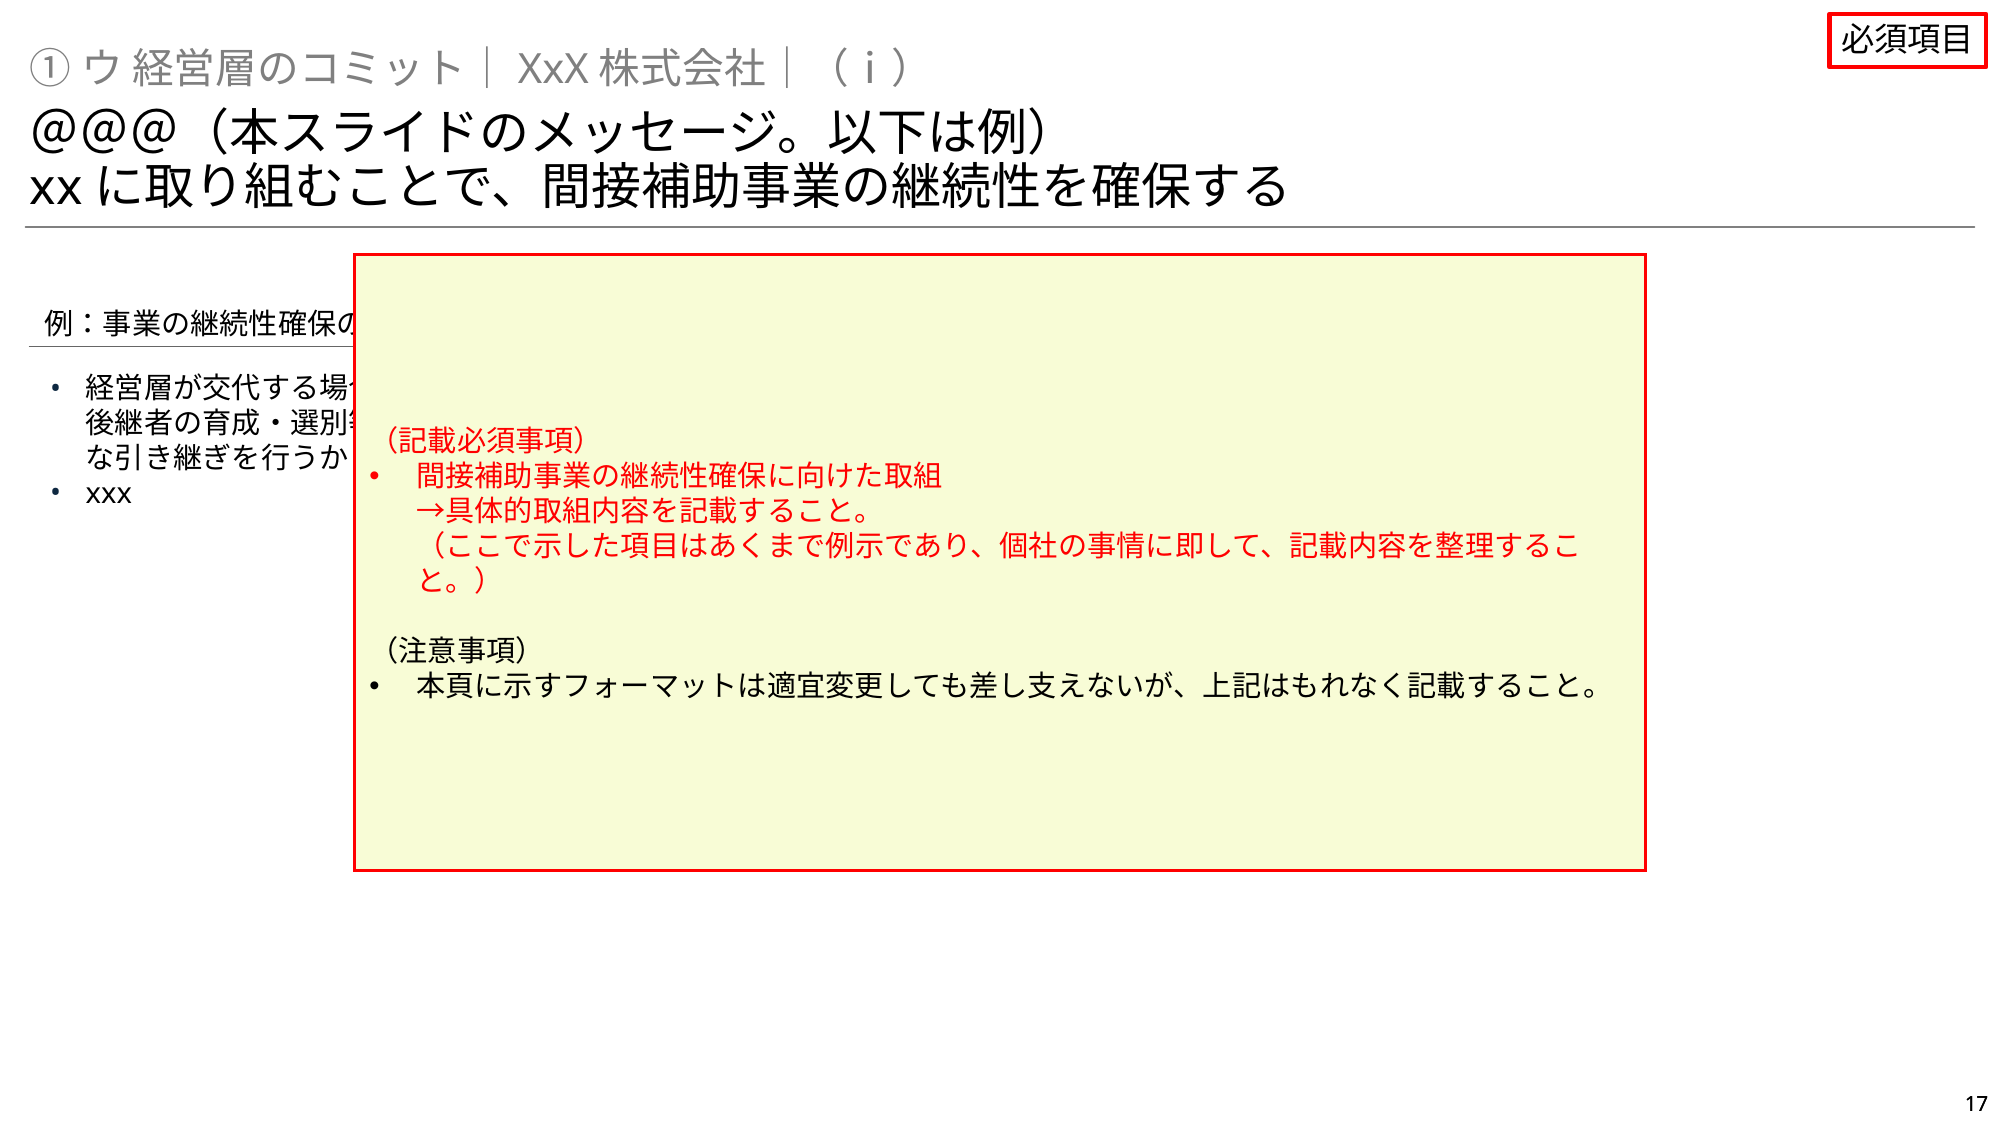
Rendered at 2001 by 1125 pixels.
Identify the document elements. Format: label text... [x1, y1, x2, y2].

text_box 経営層が交代する場合にも事業が継続して実施されるよう、後継者の育成・選別等の際に当該事業を関連づける等、着実な引き継ぎを行うか xxx [32, 369, 353, 524]
text_box 必須項目 [1829, 13, 1986, 68]
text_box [28, 298, 881, 348]
text_box ＠＠＠（本スライドのメッセージ。以下は例） xxに取り組むことで、間接補助事業の継続性を確保する [29, 107, 1875, 216]
text_box （記載必須事項） 間接補助事業の継続性確保に向けた取組 →具体的取組内容を記載すること。 （ここで示した項目はあくまで例示であり、個社の事情に即して、記載内容を整理すること。） （注意事項） 本頁に示すフォーマットは適宜変更しても差し支えないが、上記はもれなく記載すること。 [353, 253, 1647, 872]
text_box ①ウ 経営層のコミット｜XxX株式会社｜（ⅰ） [29, 47, 1802, 94]
